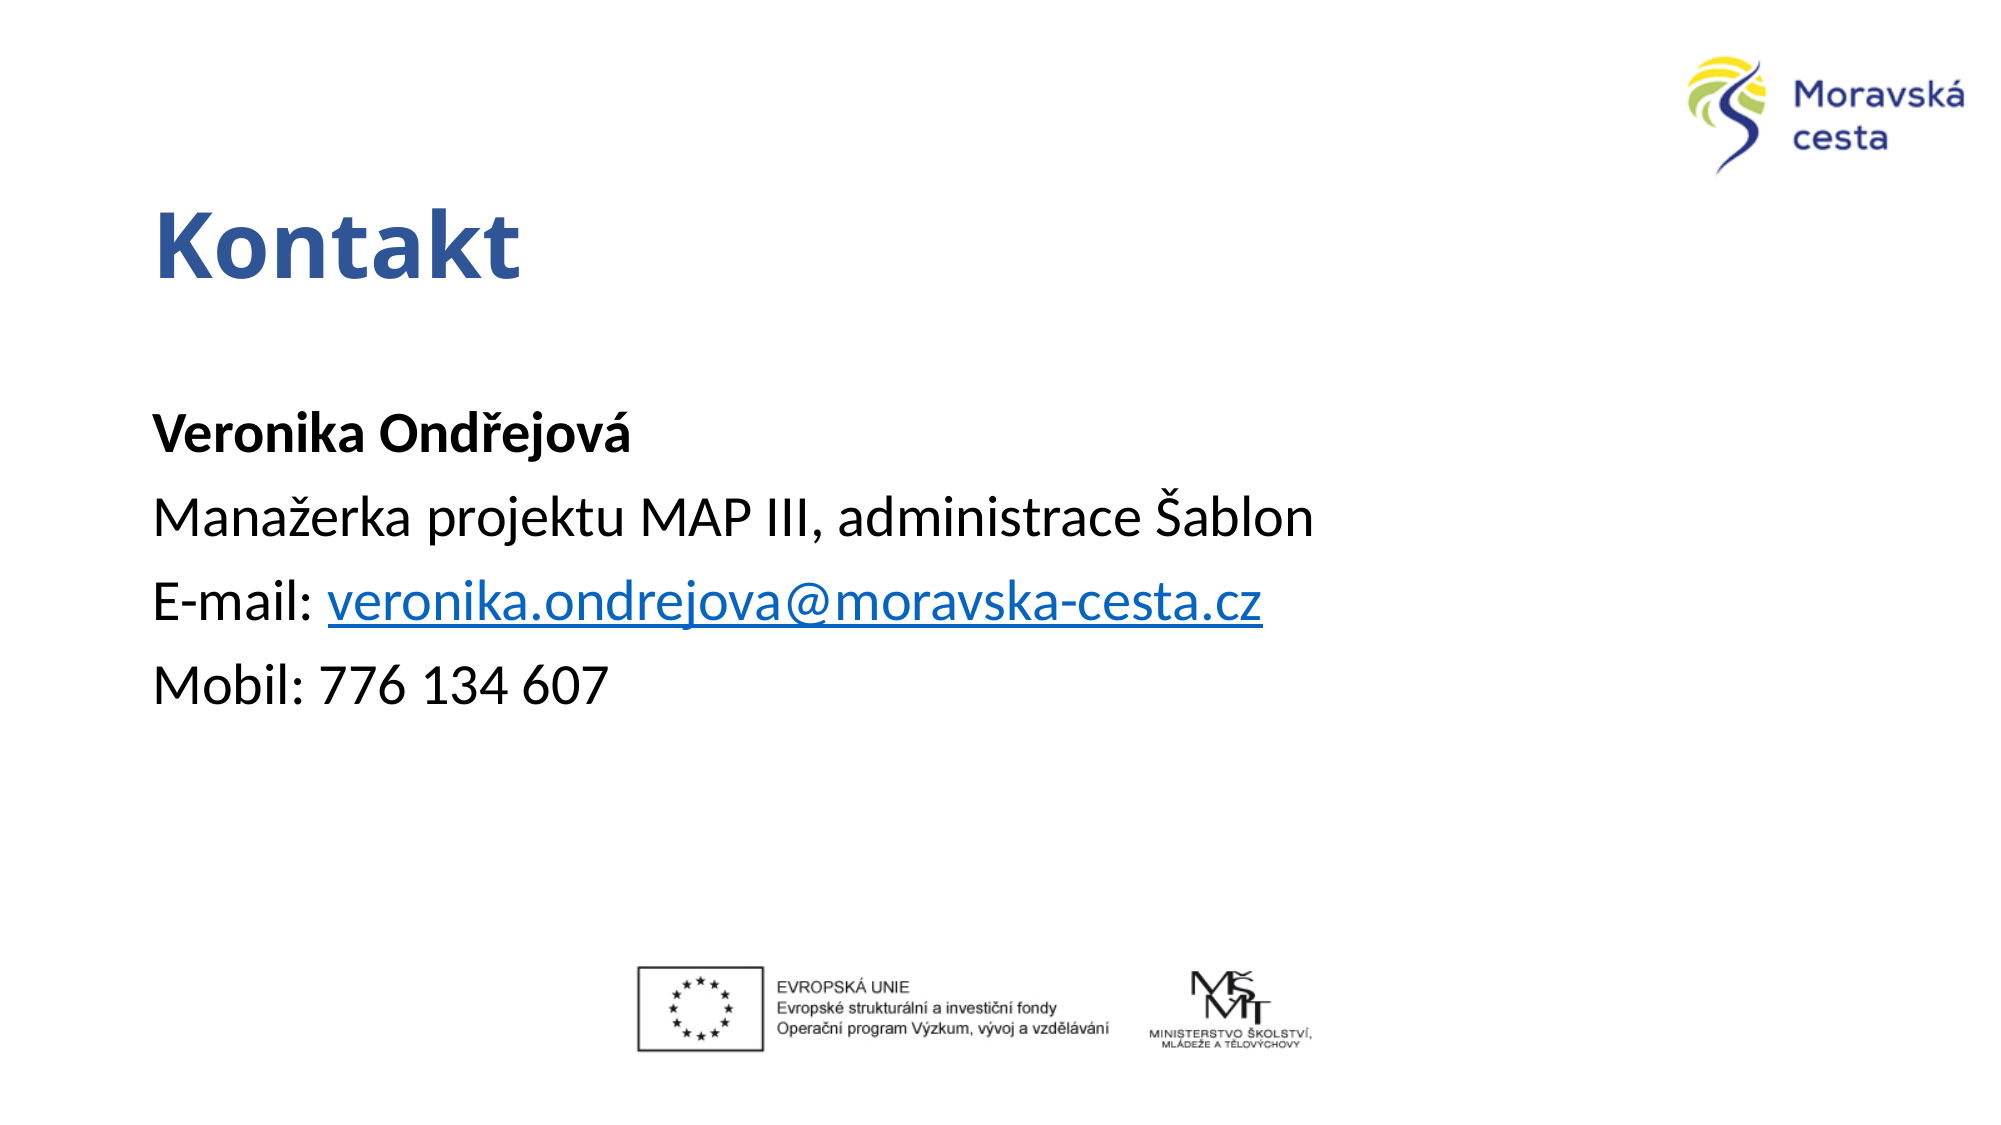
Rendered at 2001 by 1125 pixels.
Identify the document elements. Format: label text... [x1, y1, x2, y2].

list Veronika Ondřejová Manažerka projektu MAP III, administrace Šablon E-mail: veronika.ondrejova@moravska-cesta.cz Mobil: 776 134 607 [137, 395, 1863, 1014]
picture [1655, 18, 1983, 199]
picture [592, 925, 1349, 1094]
title Kontakt [137, 140, 1863, 358]
